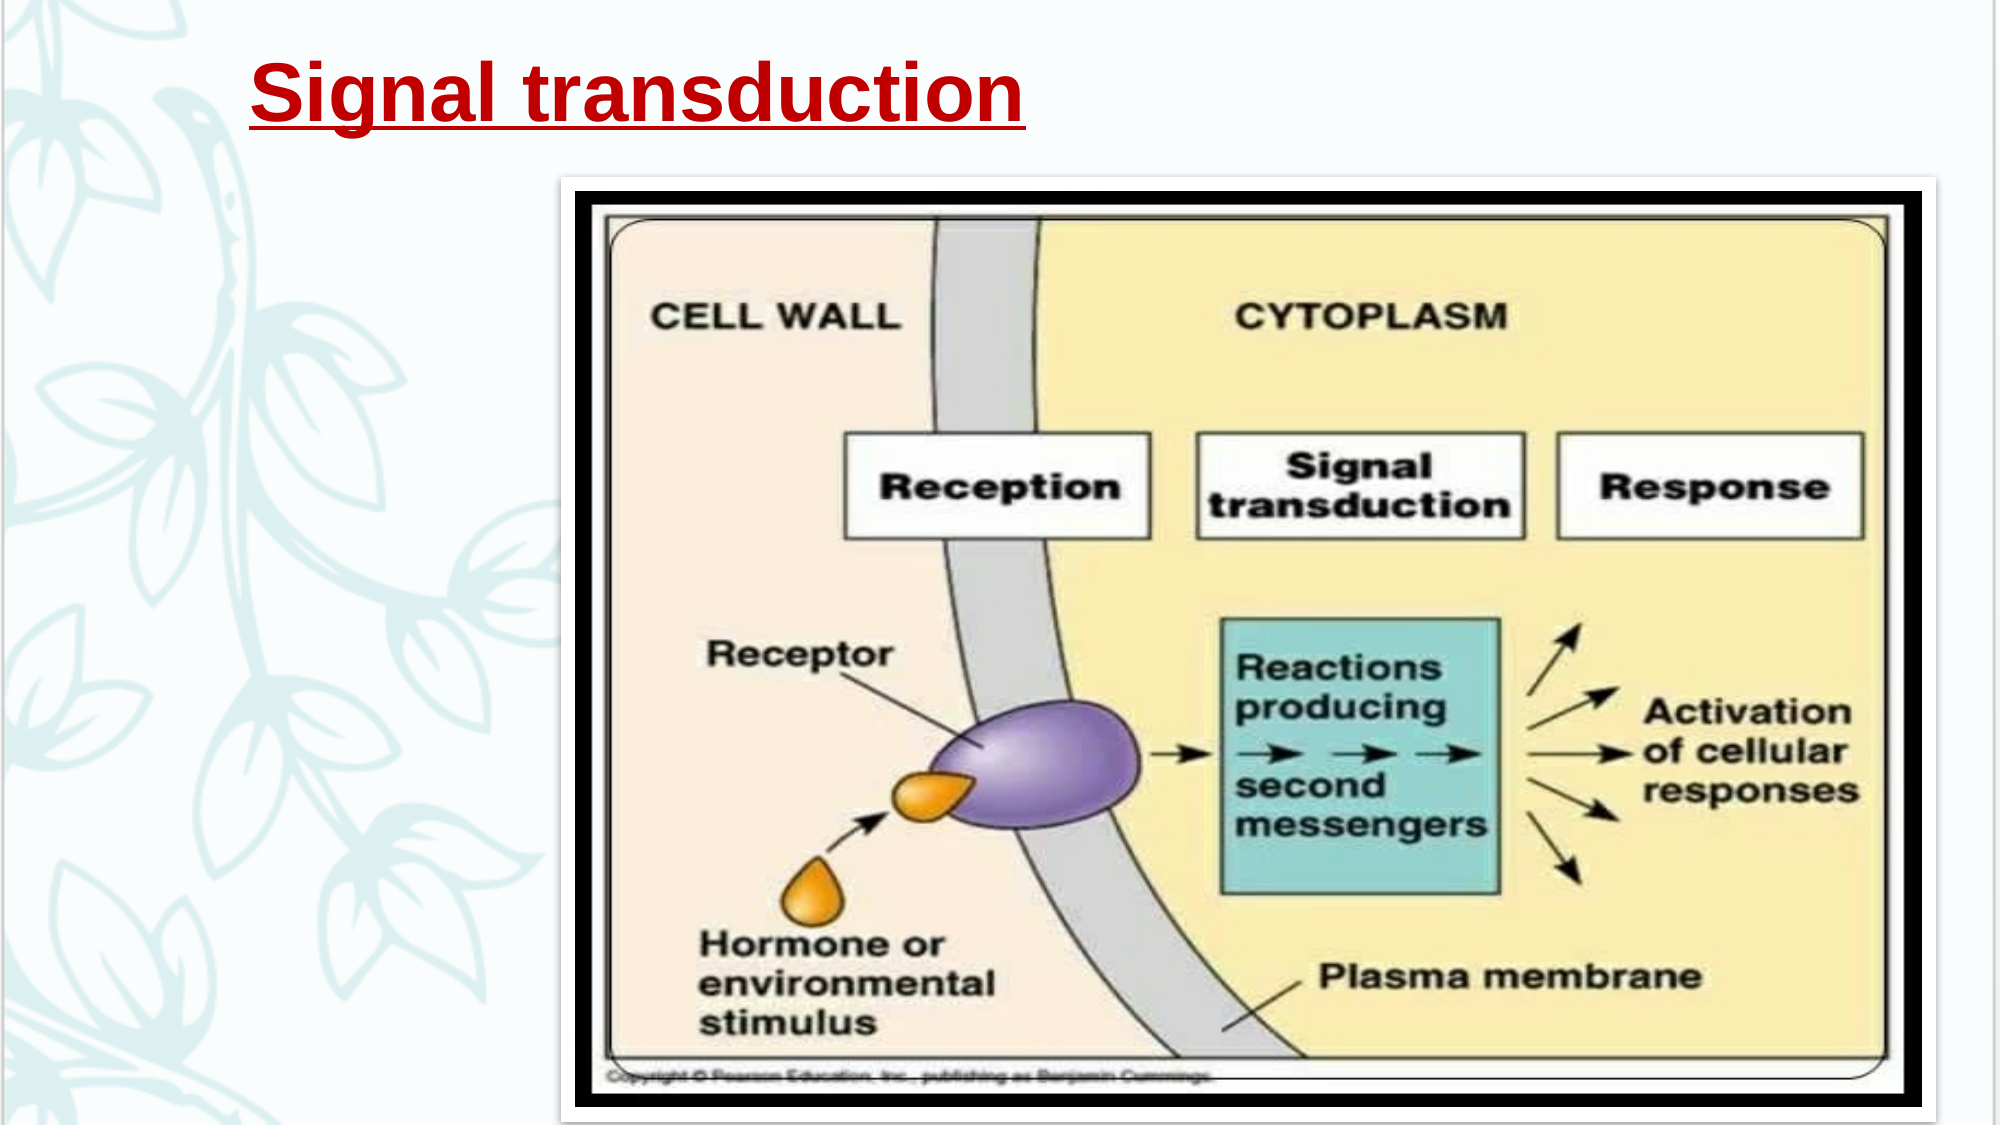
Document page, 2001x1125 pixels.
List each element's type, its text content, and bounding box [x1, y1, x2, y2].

title Signal transduction [234, 18, 1104, 171]
picture [0, 0, 2001, 1125]
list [575, 191, 1922, 1108]
